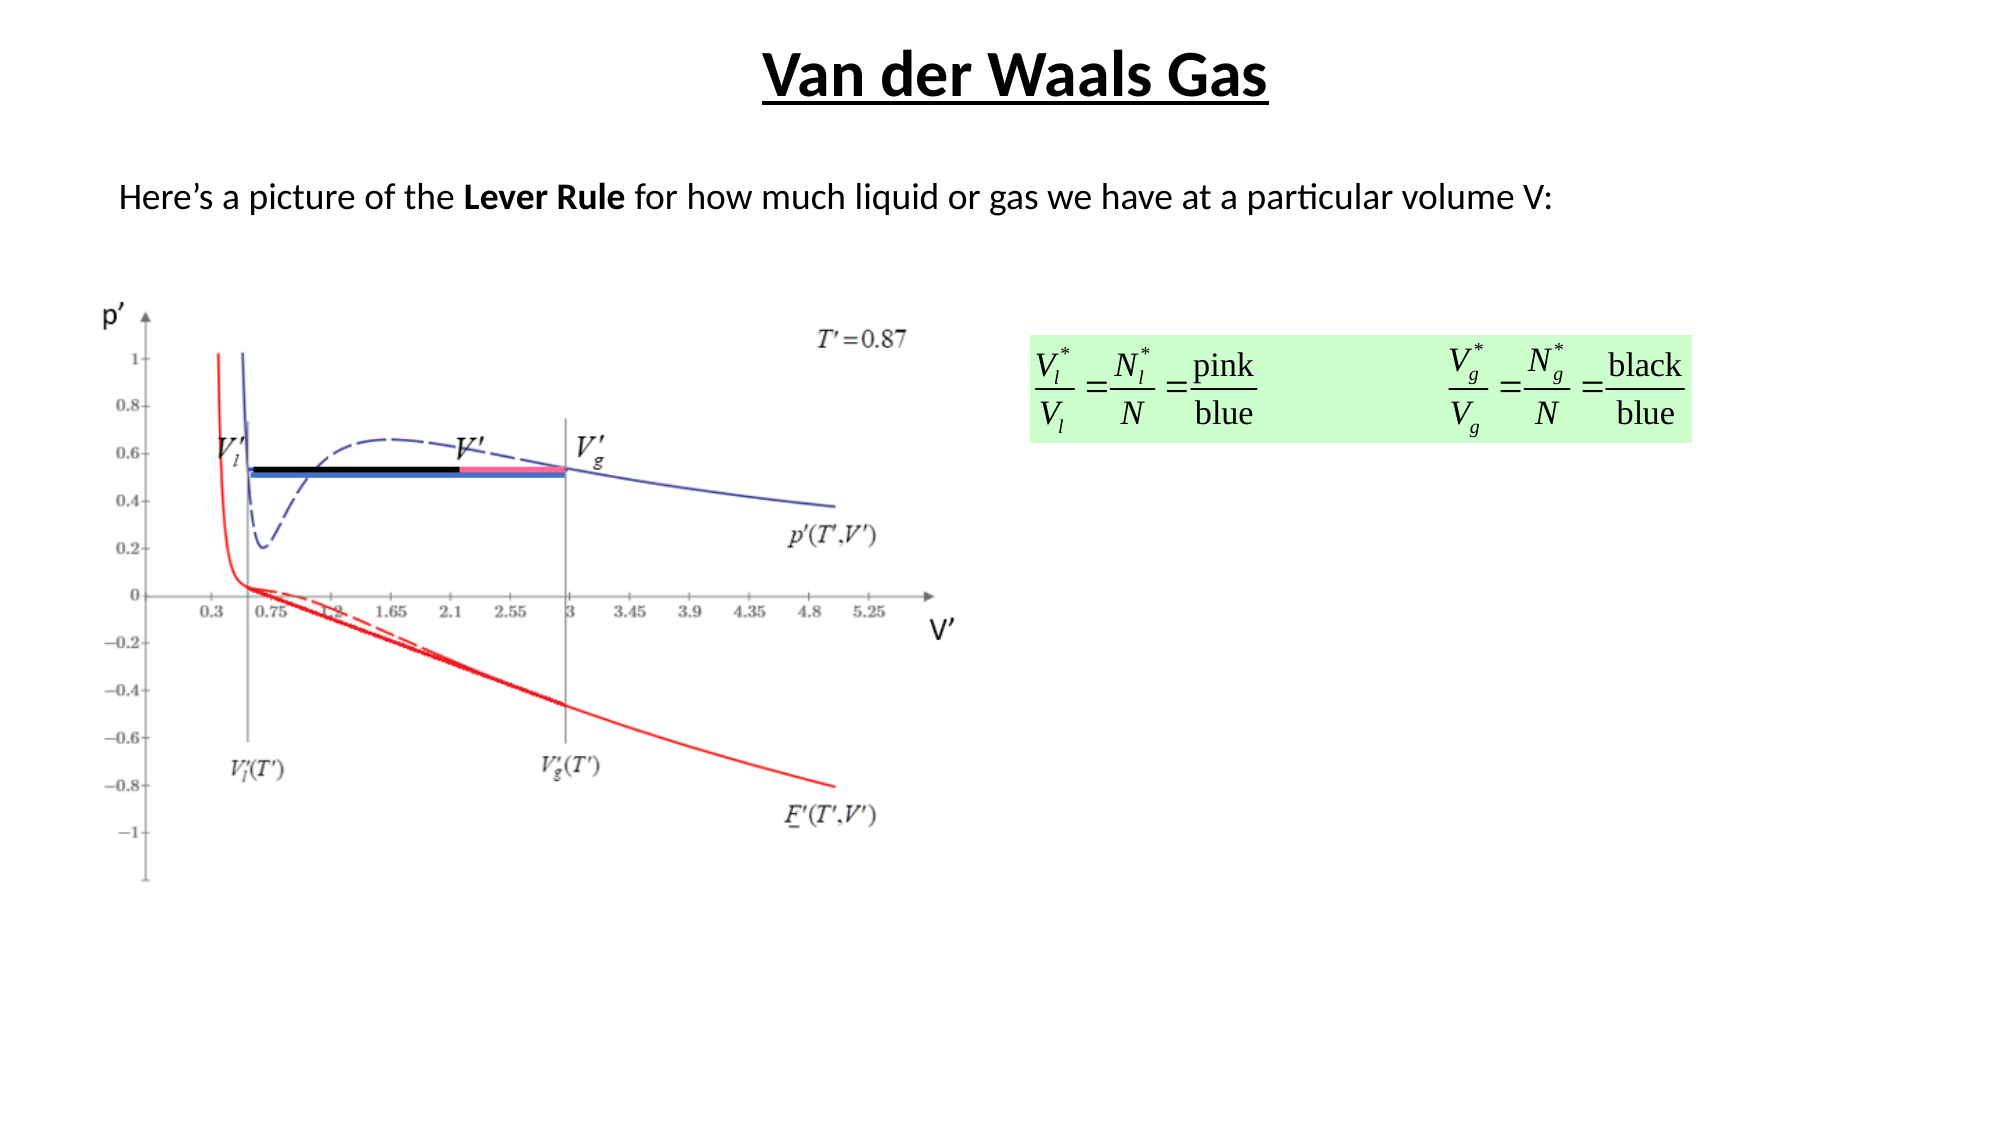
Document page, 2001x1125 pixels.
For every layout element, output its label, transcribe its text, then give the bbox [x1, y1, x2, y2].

text_box Van der Waals Gas [535, 31, 1496, 119]
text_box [1029, 335, 1692, 444]
picture [85, 269, 970, 899]
text_box Here’s a picture of the Lever Rule for how much liquid or gas we have at a particular volume V: [103, 164, 1570, 224]
